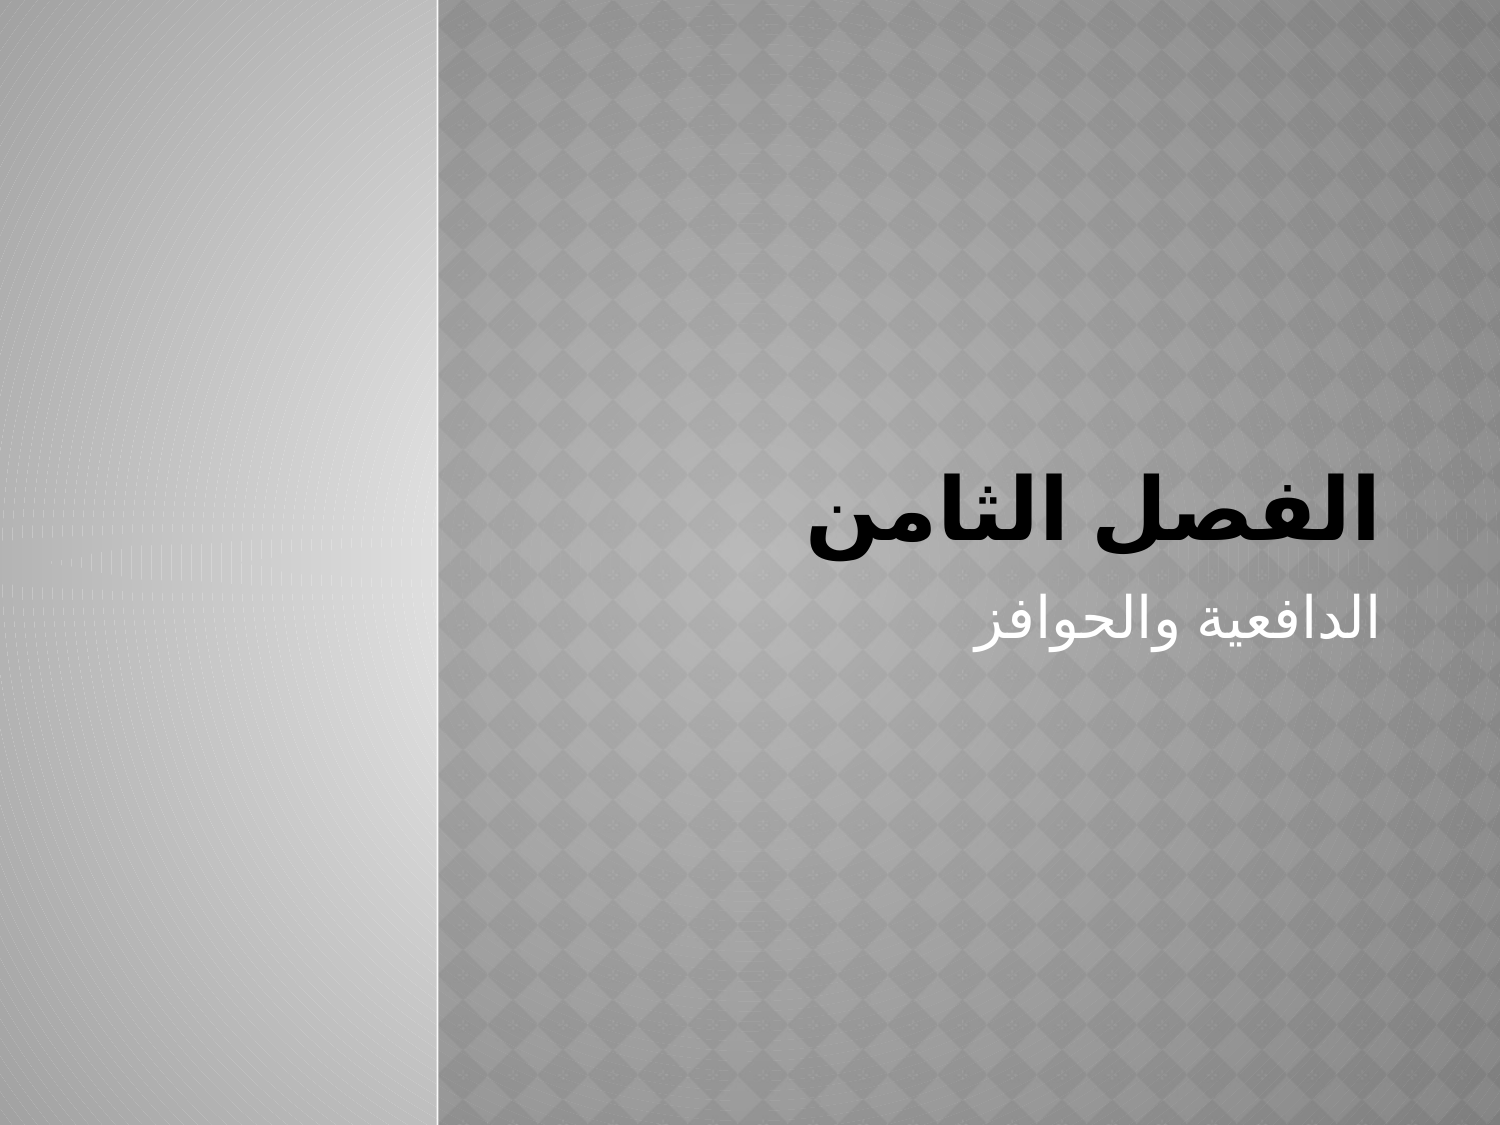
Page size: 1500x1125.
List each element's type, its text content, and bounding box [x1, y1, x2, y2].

title الفصل الثامن [552, 87, 1390, 558]
subtitle الدافعية والحوافز [550, 580, 1390, 762]
